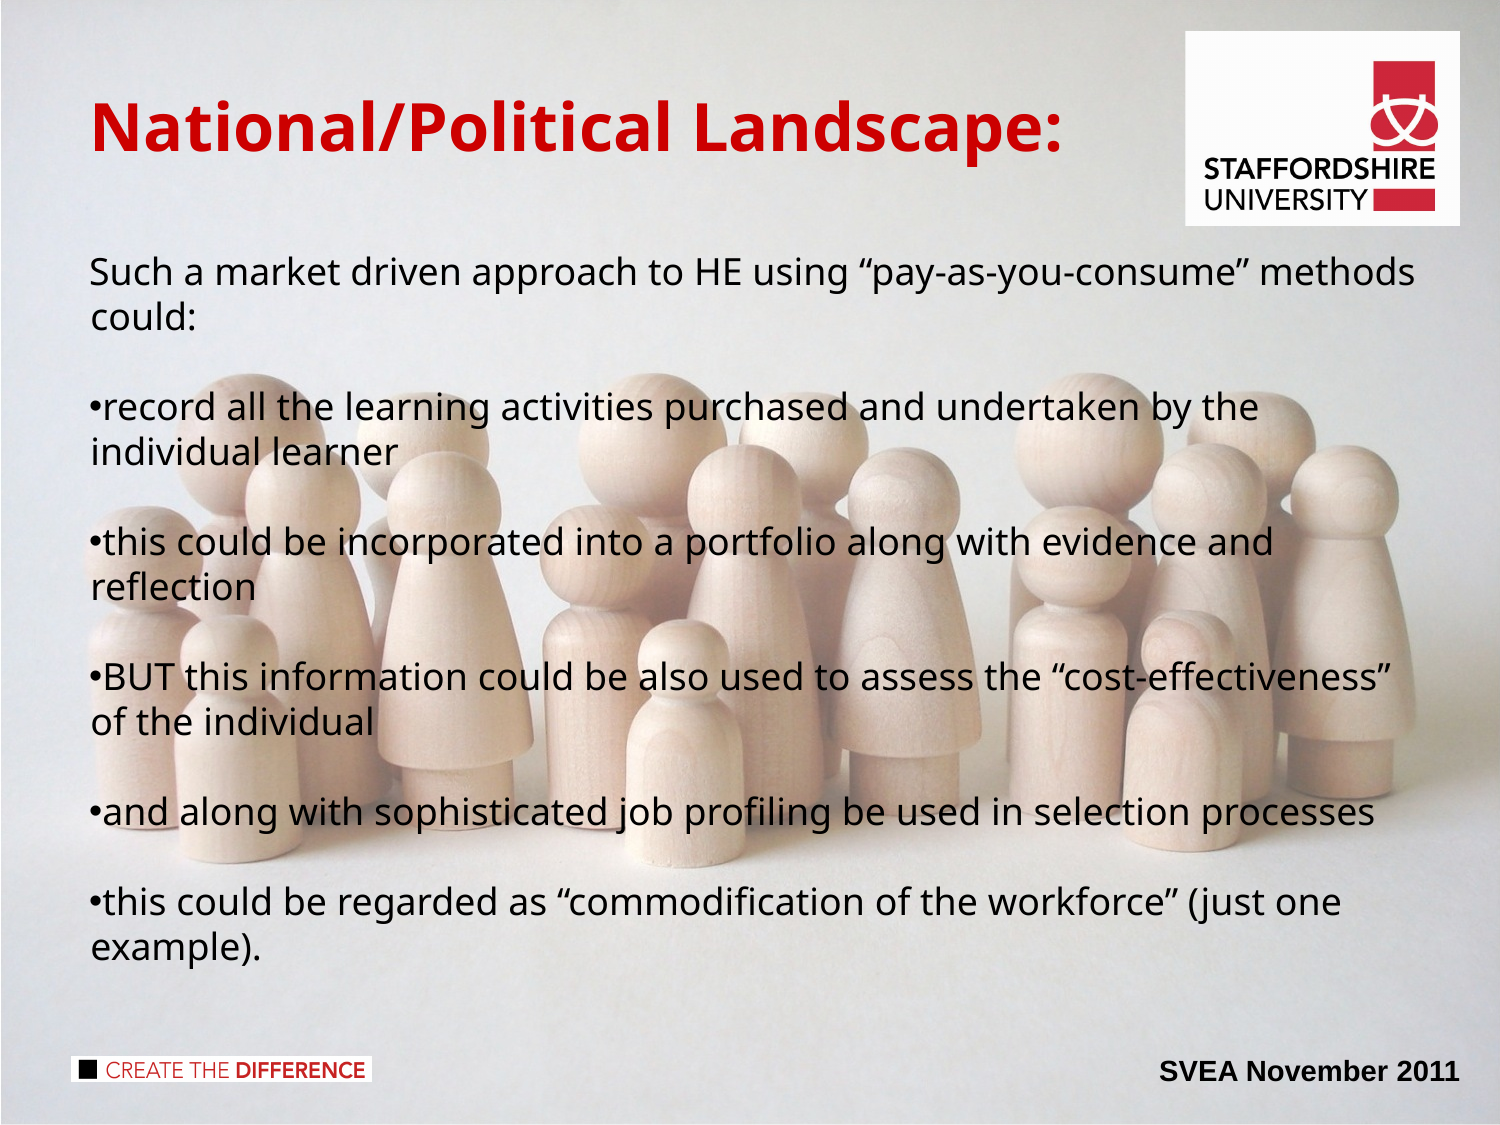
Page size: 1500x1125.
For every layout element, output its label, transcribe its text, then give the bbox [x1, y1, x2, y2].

text_box Such a market driven approach to HE using “pay-as-you-consume” methods could: record all the learning activities purchased and undertaken by the individual learner this could be incorporated into a portfolio along with evidence and reflection BUT this information could be also used to assess the “cost-effectiveness” of the individual and along with sophisticated job profiling be used in selection processes this could be regarded as “commodification of the workforce” (just one example). [74, 240, 1434, 1125]
title National/Political Landscape: [75, 45, 1425, 233]
picture [0, 0, 1500, 1125]
text_box SVEA November 2011 [1114, 1044, 1476, 1098]
